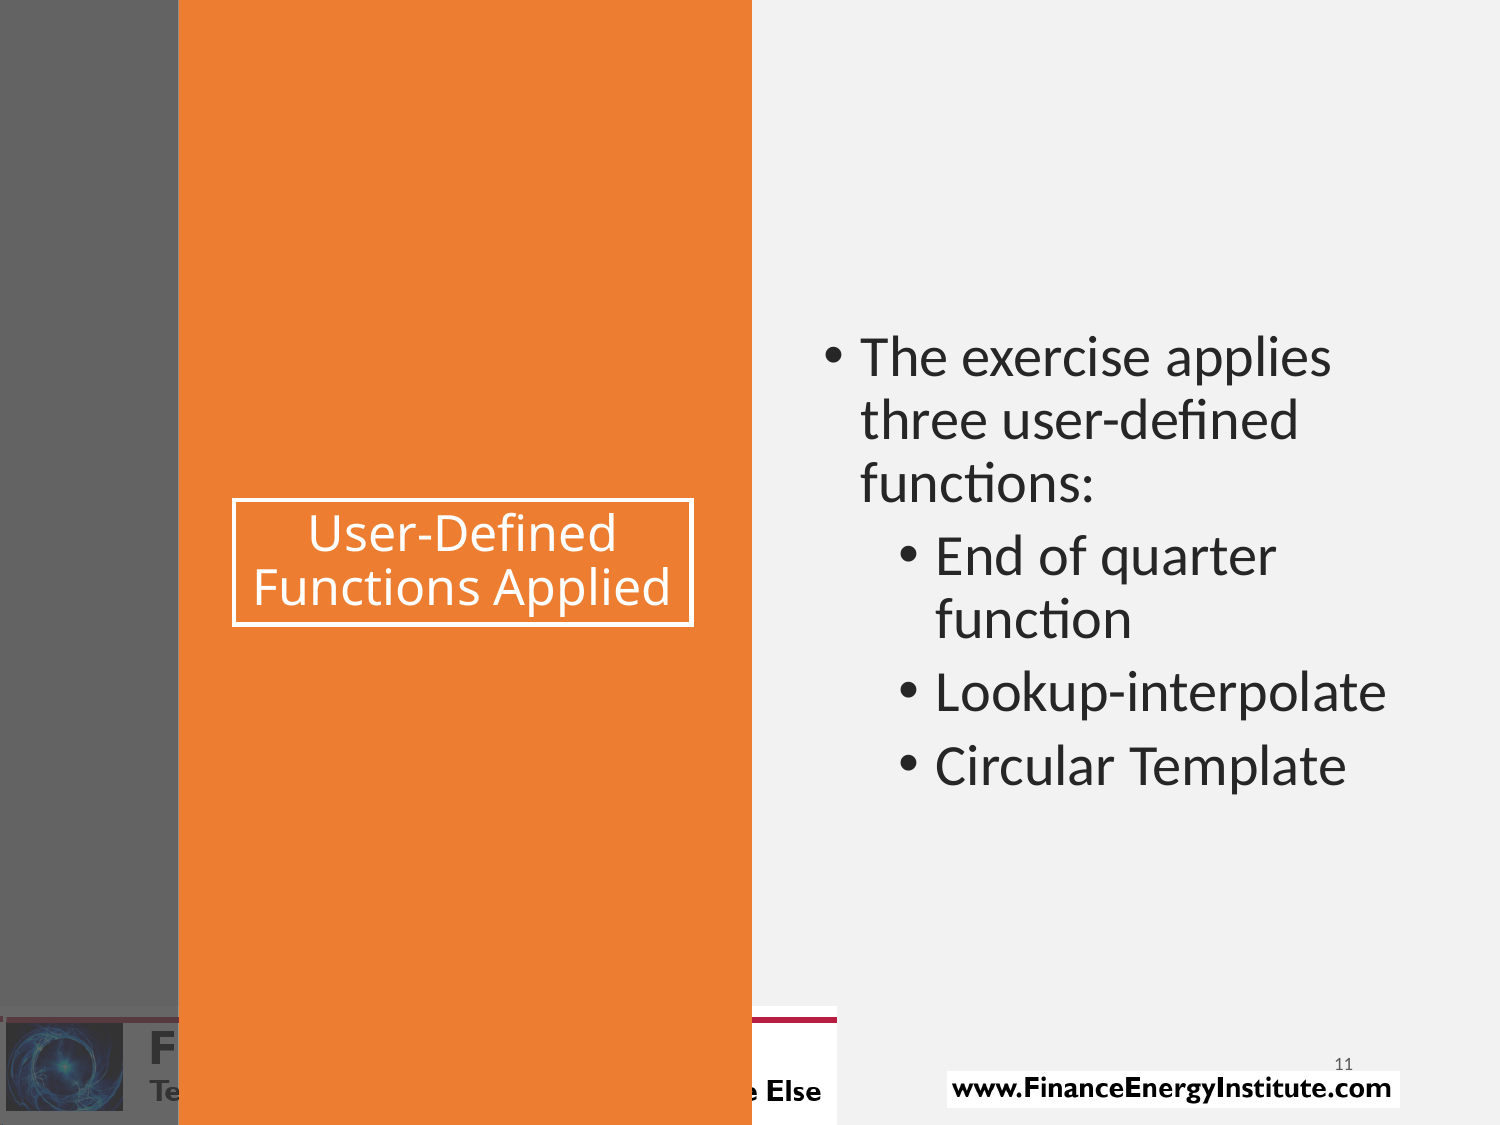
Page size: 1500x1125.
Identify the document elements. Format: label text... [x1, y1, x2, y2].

text_box [0, 0, 180, 1125]
picture [753, 1006, 837, 1125]
text_box [180, 0, 753, 1125]
slide_number 11 [1319, 1032, 1397, 1093]
list The exercise applies three user-defined functions: End of quarter function Lookup-interpolate Circular Template [808, 182, 1431, 942]
picture [947, 1071, 1400, 1108]
title User-Defined Functions Applied [233, 500, 692, 625]
